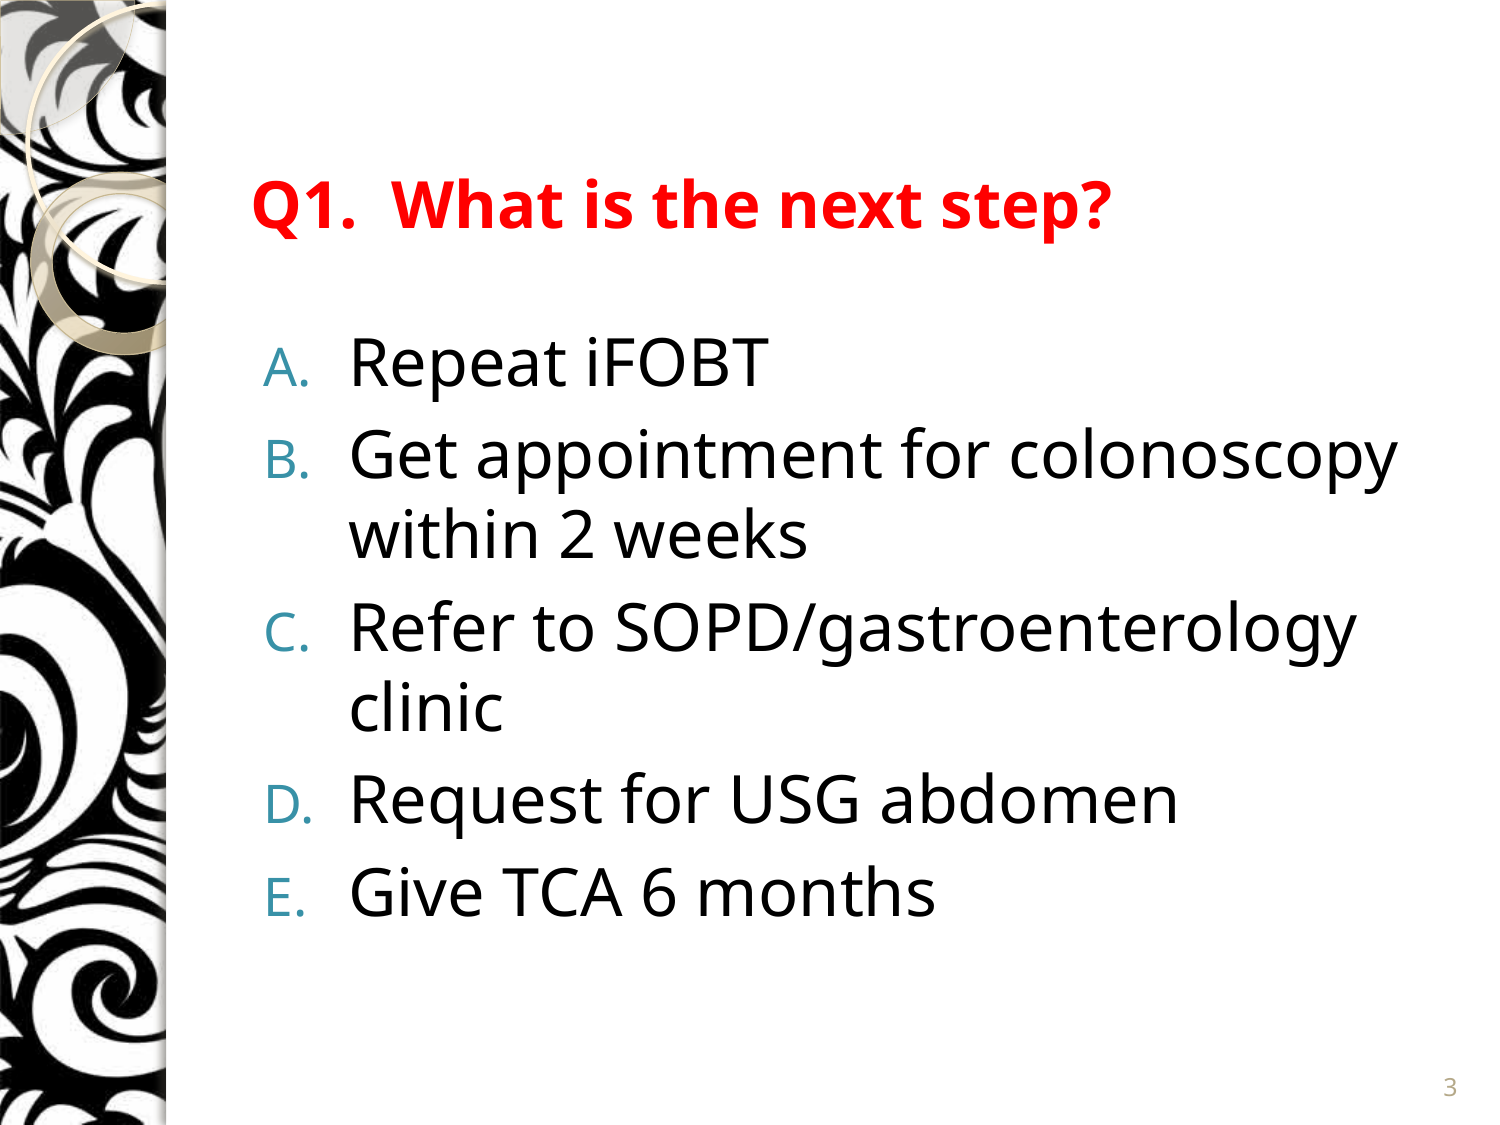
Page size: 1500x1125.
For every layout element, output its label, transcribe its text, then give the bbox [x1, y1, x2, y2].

picture [136, 0, 164, 4]
picture [53, 241, 160, 332]
slide_number 3 [1413, 1034, 1488, 1113]
list Repeat iFOBT Get appointment for colonoscopy within 2 weeks Refer to SOPD/gastroenterology clinic Request for USG abdomen Give TCA 6 months [235, 312, 1450, 1100]
picture [0, 134, 166, 1125]
picture [32, 13, 160, 207]
picture [62, 195, 160, 280]
title Q1. What is the next step? [235, 62, 1466, 250]
